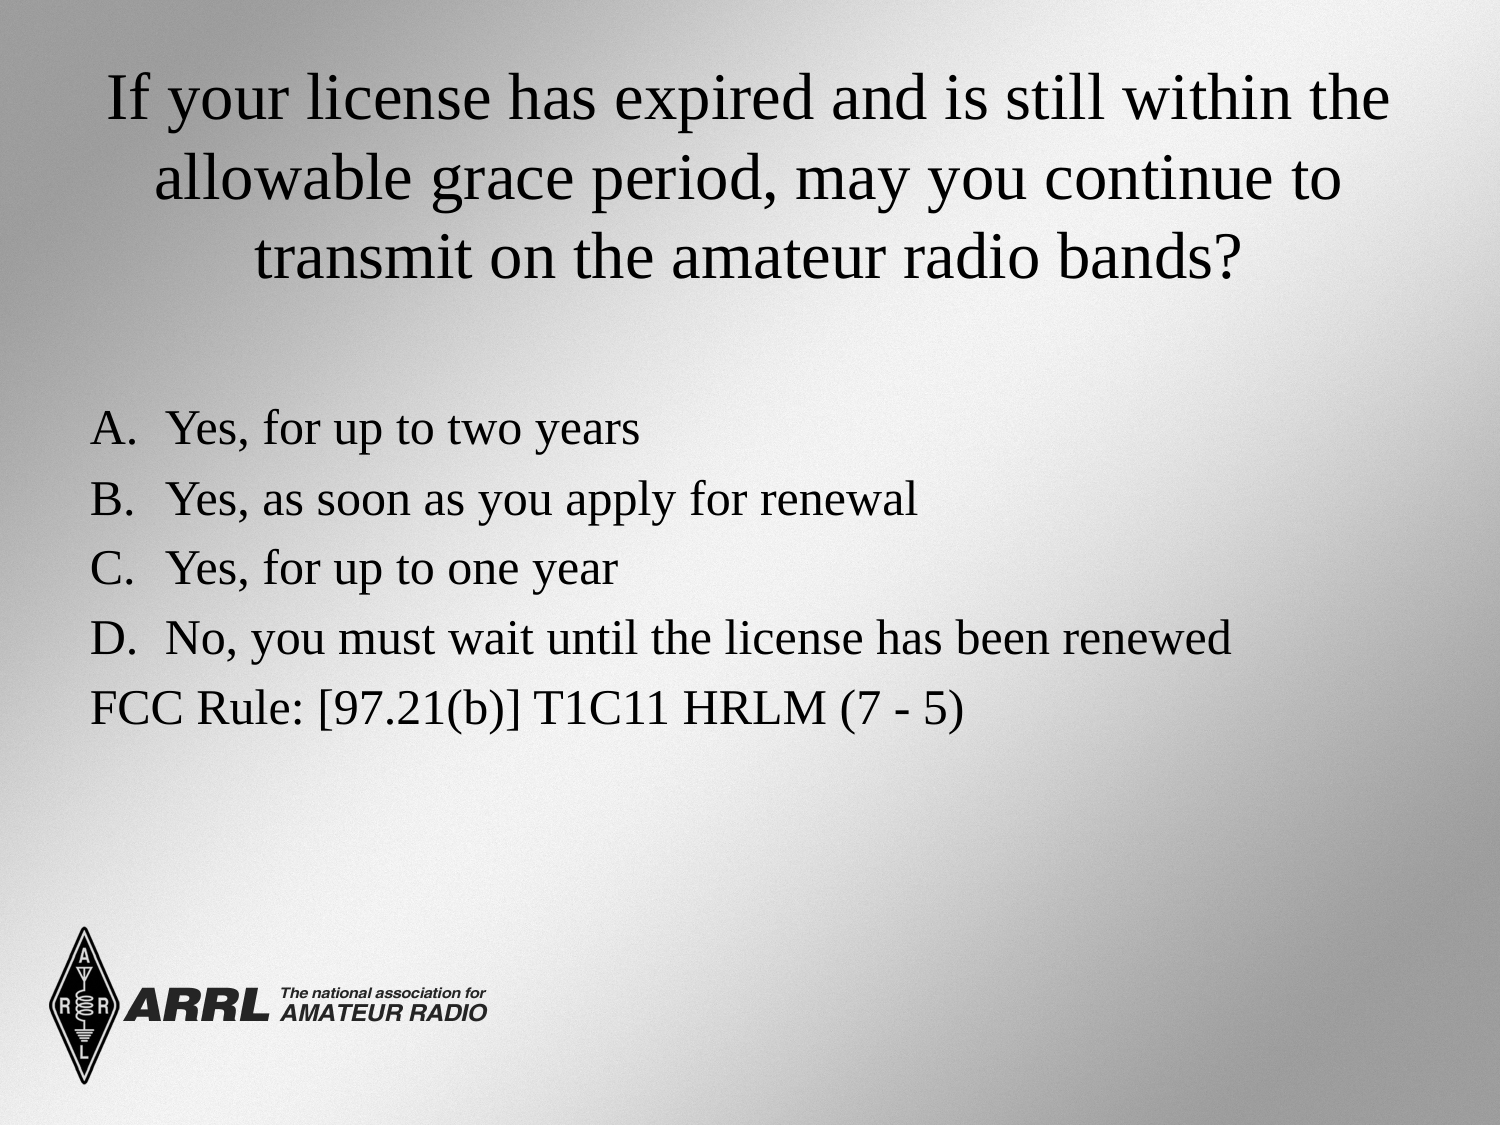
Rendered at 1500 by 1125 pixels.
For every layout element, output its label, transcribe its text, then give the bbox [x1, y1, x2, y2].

picture [0, 0, 1500, 1125]
title If your license has expired and is still within the allowable grace period, may you continue to transmit on the amateur radio bands? [75, 45, 1425, 233]
list Yes, for up to two years Yes, as soon as you apply for renewal Yes, for up to one year No, you must wait until the license has been renewed FCC Rule: [97.21(b)] T1C11 HRLM (7 - 5) [75, 387, 1425, 1005]
